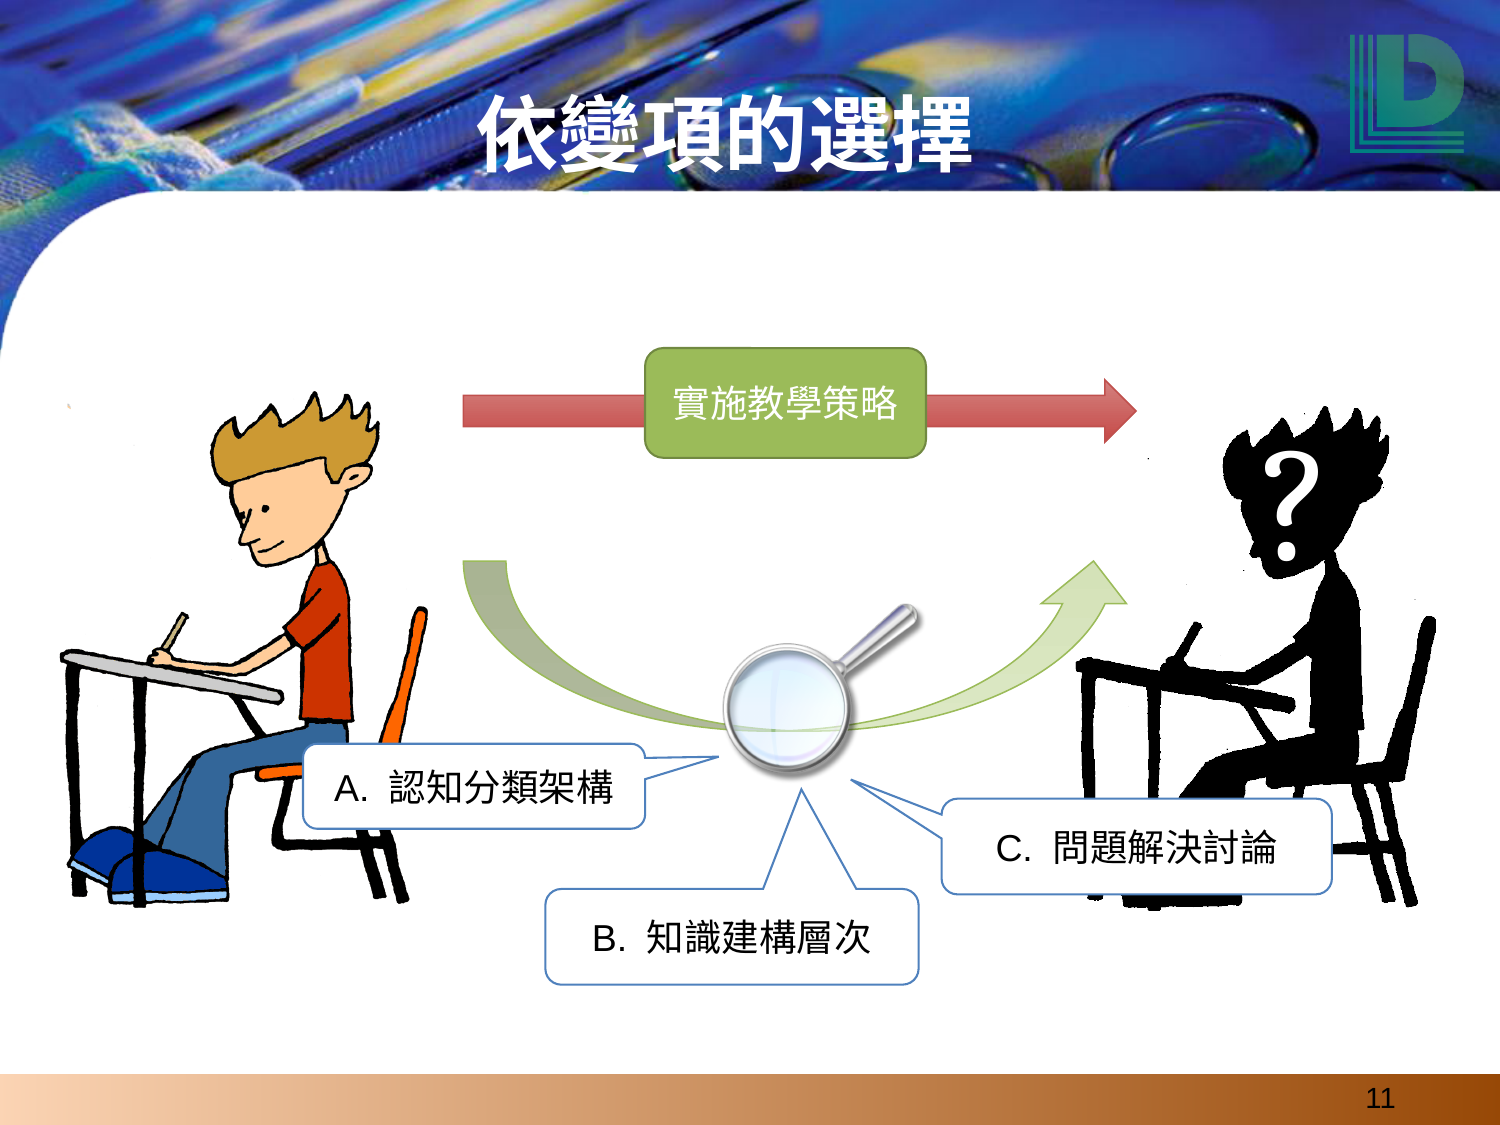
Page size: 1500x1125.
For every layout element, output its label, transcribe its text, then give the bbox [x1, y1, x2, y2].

text_box [931, 583, 1066, 718]
text_box [463, 395, 645, 427]
picture [0, 0, 1500, 383]
table_header TR [464, 562, 709, 727]
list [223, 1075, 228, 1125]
picture [55, 385, 430, 911]
text_box A. 認知分類架構 [434, 743, 711, 829]
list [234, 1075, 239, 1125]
text_box C. 問題解決討論 [893, 798, 1066, 895]
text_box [1071, 385, 1438, 915]
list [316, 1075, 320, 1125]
text_box [926, 395, 1066, 427]
slide_number ‹#› [1350, 1074, 1488, 1118]
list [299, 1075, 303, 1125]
text_box 實施教學策略 [645, 348, 926, 458]
title 依變項的選擇 [137, 93, 1313, 190]
text_box B. 知識建構層次 [545, 807, 919, 985]
table_cell 2 [369, 1075, 373, 1125]
picture [717, 589, 927, 799]
